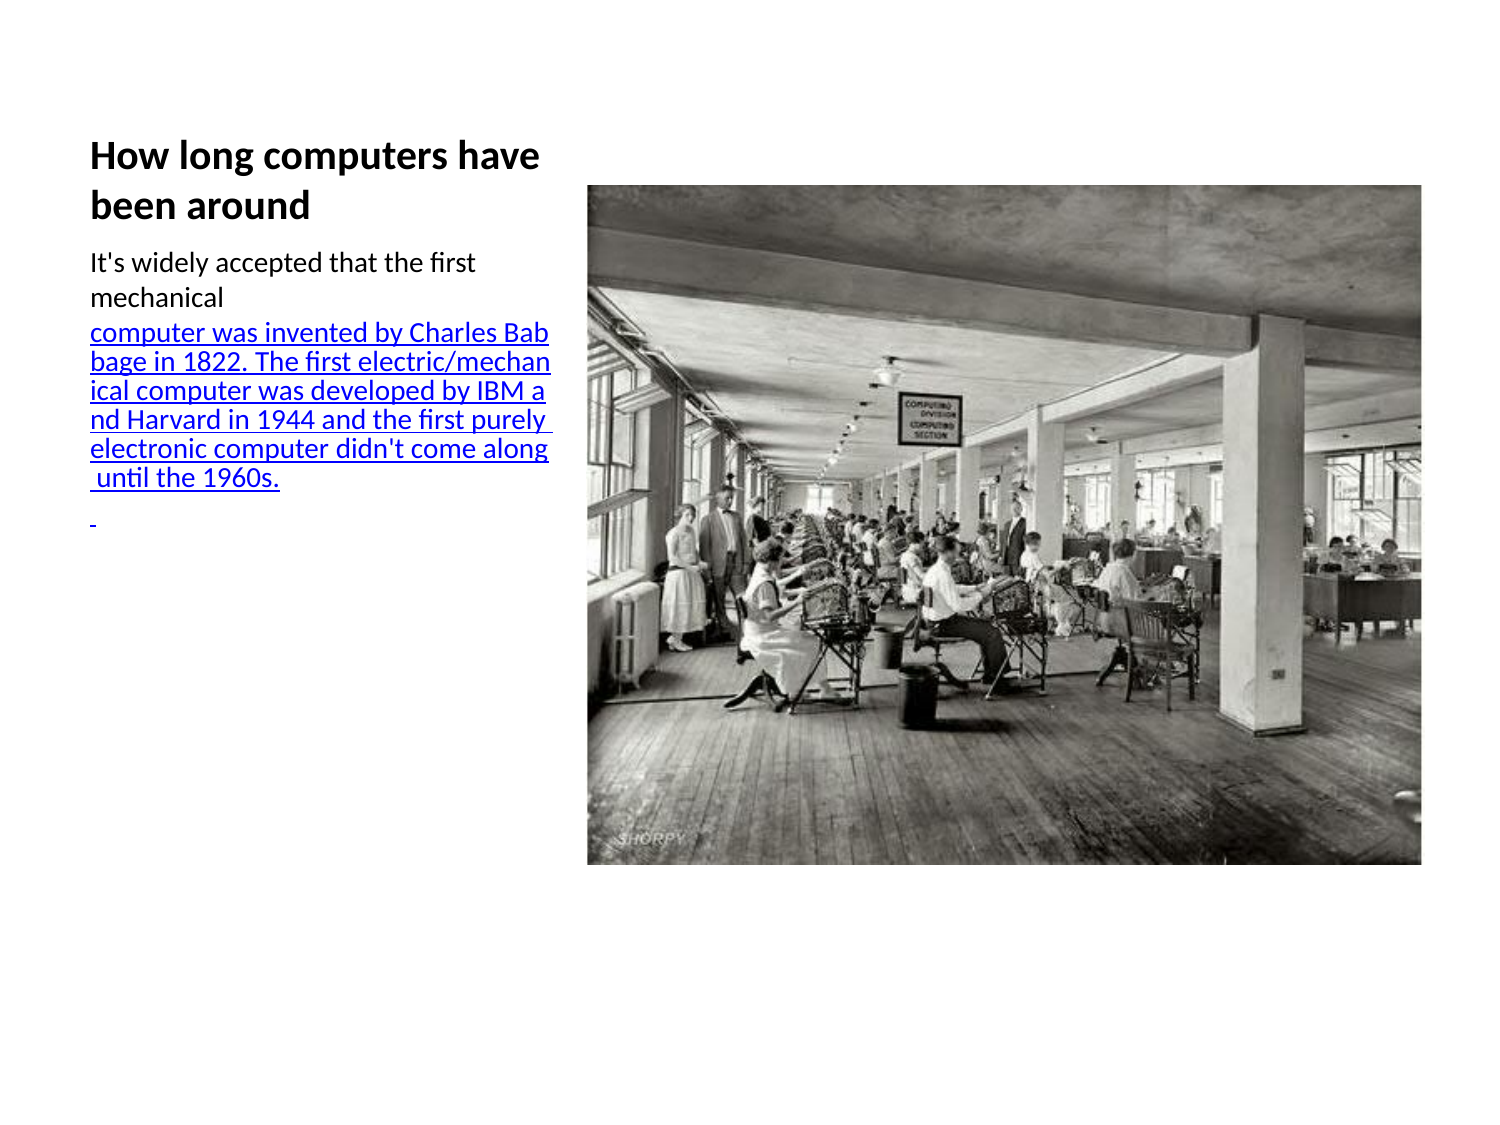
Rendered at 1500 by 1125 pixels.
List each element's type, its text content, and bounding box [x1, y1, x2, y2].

title How long computers have been around [75, 44, 569, 235]
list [586, 44, 1426, 1006]
list It's widely accepted that the first mechanical computer was invented by Charles Babbage in 1822. The first electric/mechanical computer was developed by IBM and Harvard in 1944 and the first purely electronic computer didn't come along until the 1960s. [75, 235, 569, 1005]
